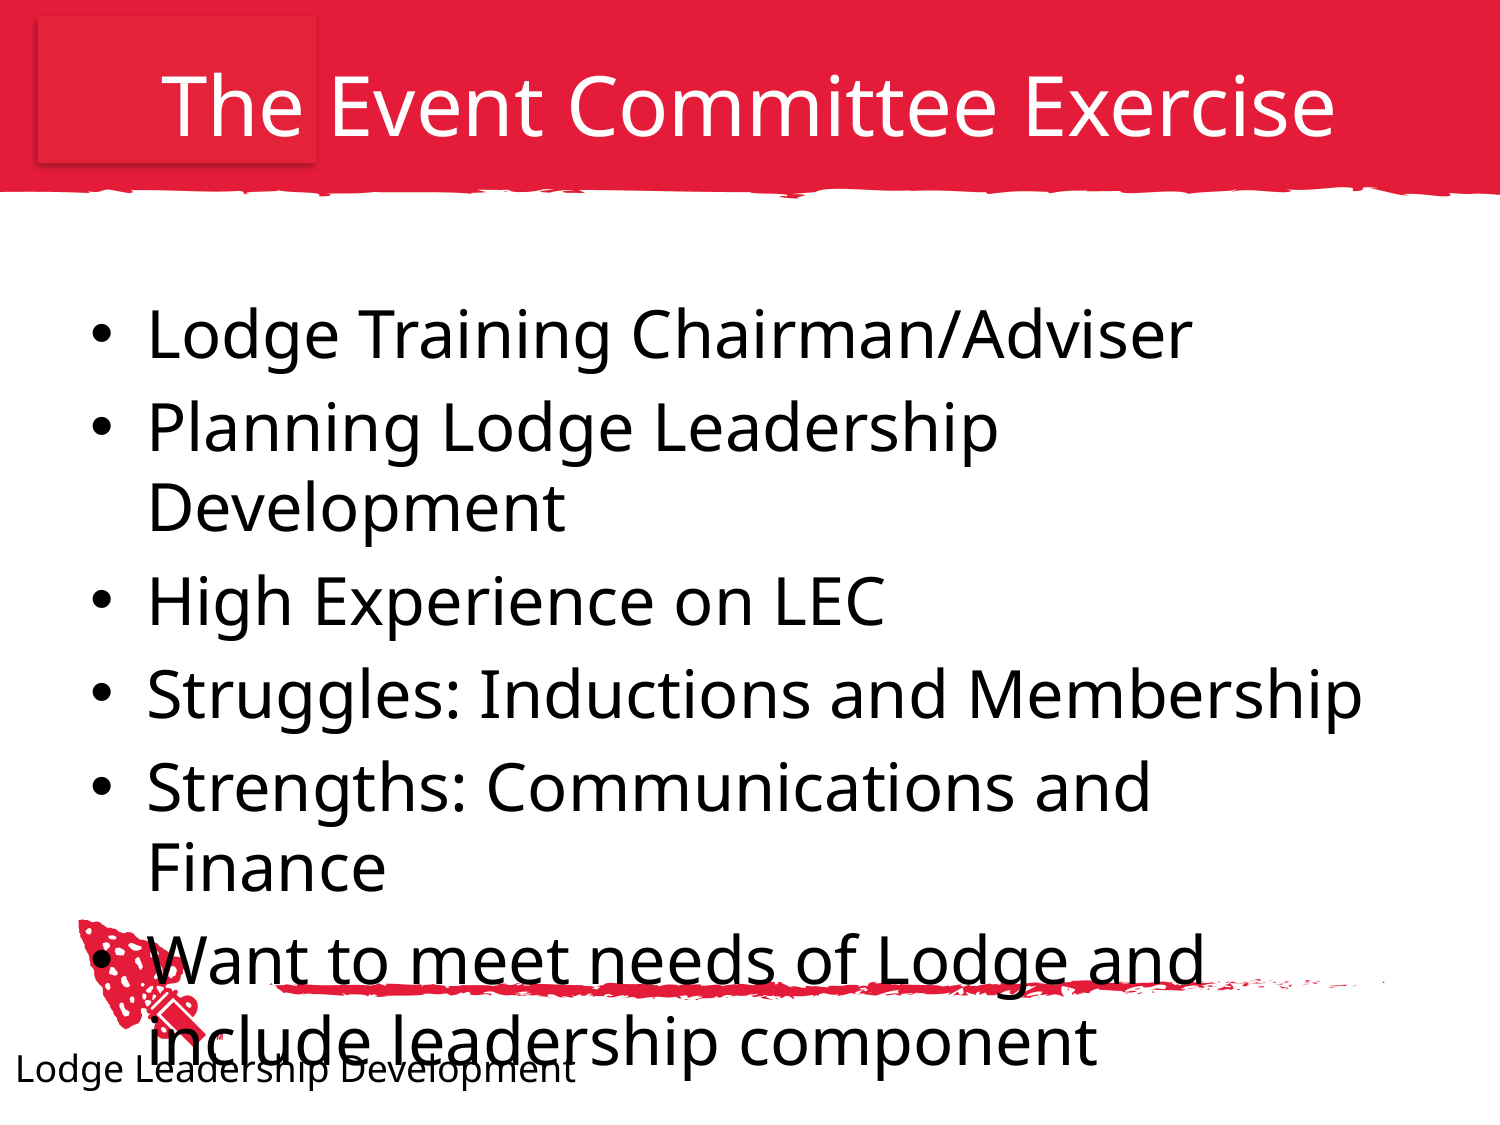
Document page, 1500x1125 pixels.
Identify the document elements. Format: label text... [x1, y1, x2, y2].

list Lodge Training Chairman/Adviser Planning Lodge Leadership Development High Experience on LEC Struggles: Inductions and Membership Strengths: Communications and Finance Want to meet needs of Lodge and include leadership component [75, 284, 1425, 1005]
picture [0, 0, 1500, 1037]
text_box Lodge Leadership Development [0, 1037, 1500, 1125]
title The Event Committee Exercise [75, 41, 1425, 165]
